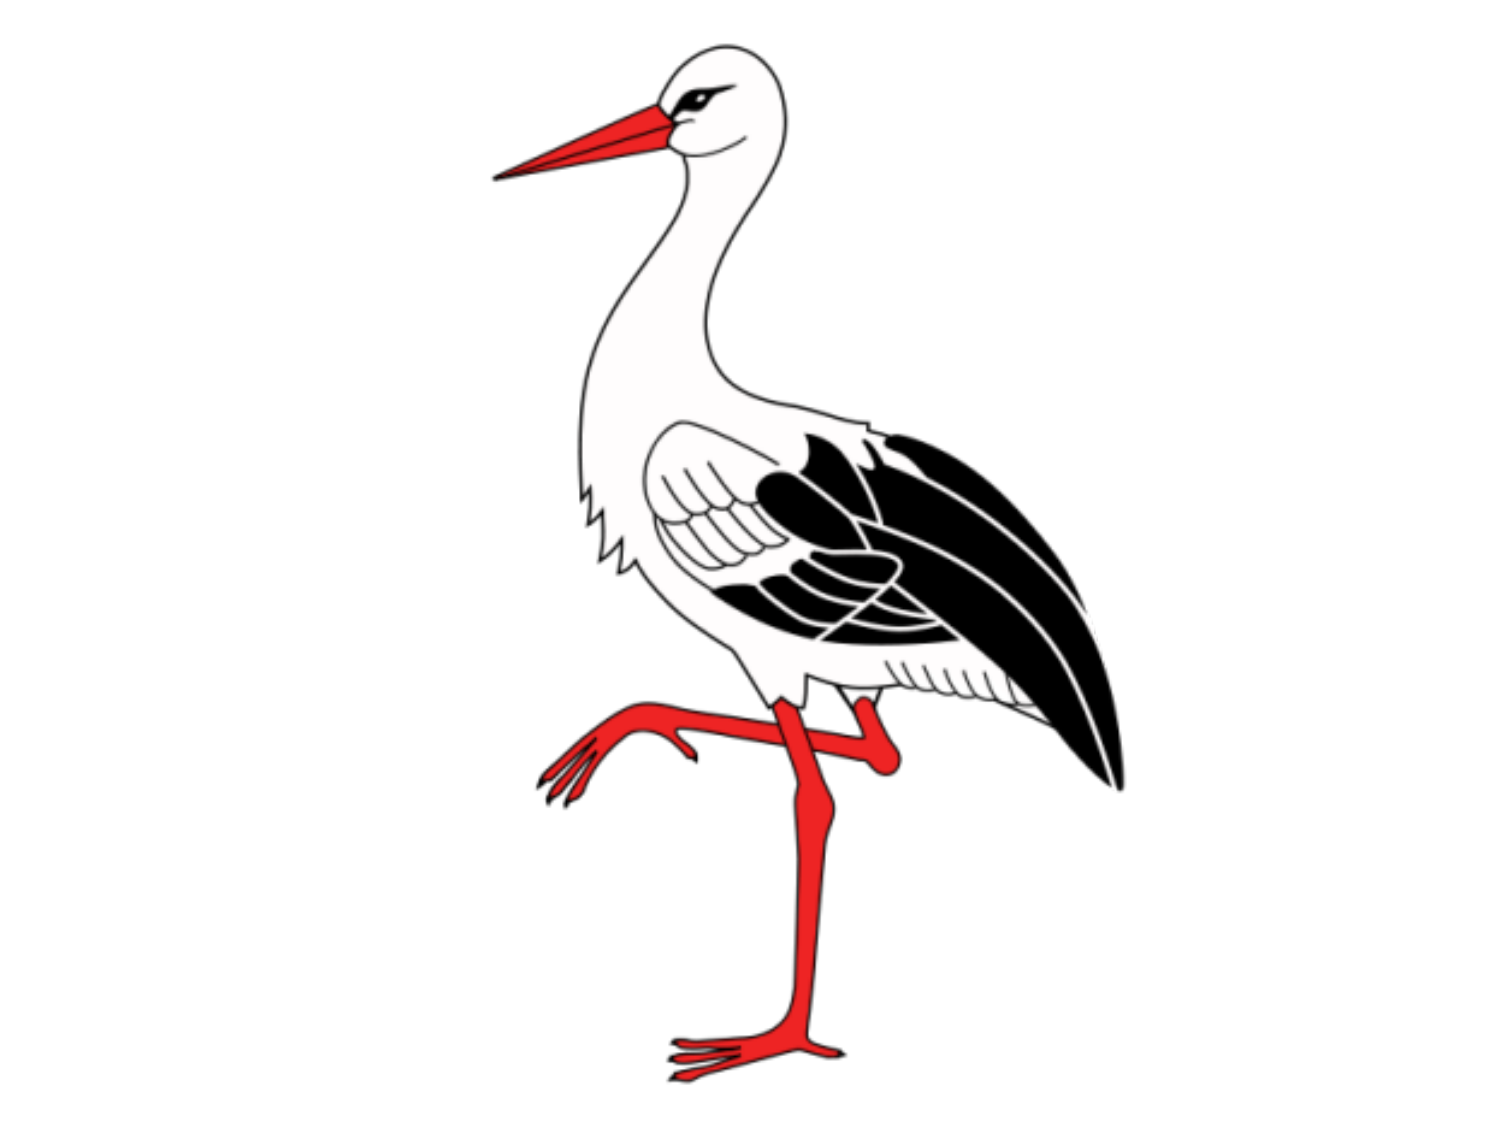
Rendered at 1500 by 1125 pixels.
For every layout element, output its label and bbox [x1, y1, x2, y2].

picture [371, 0, 1187, 1121]
